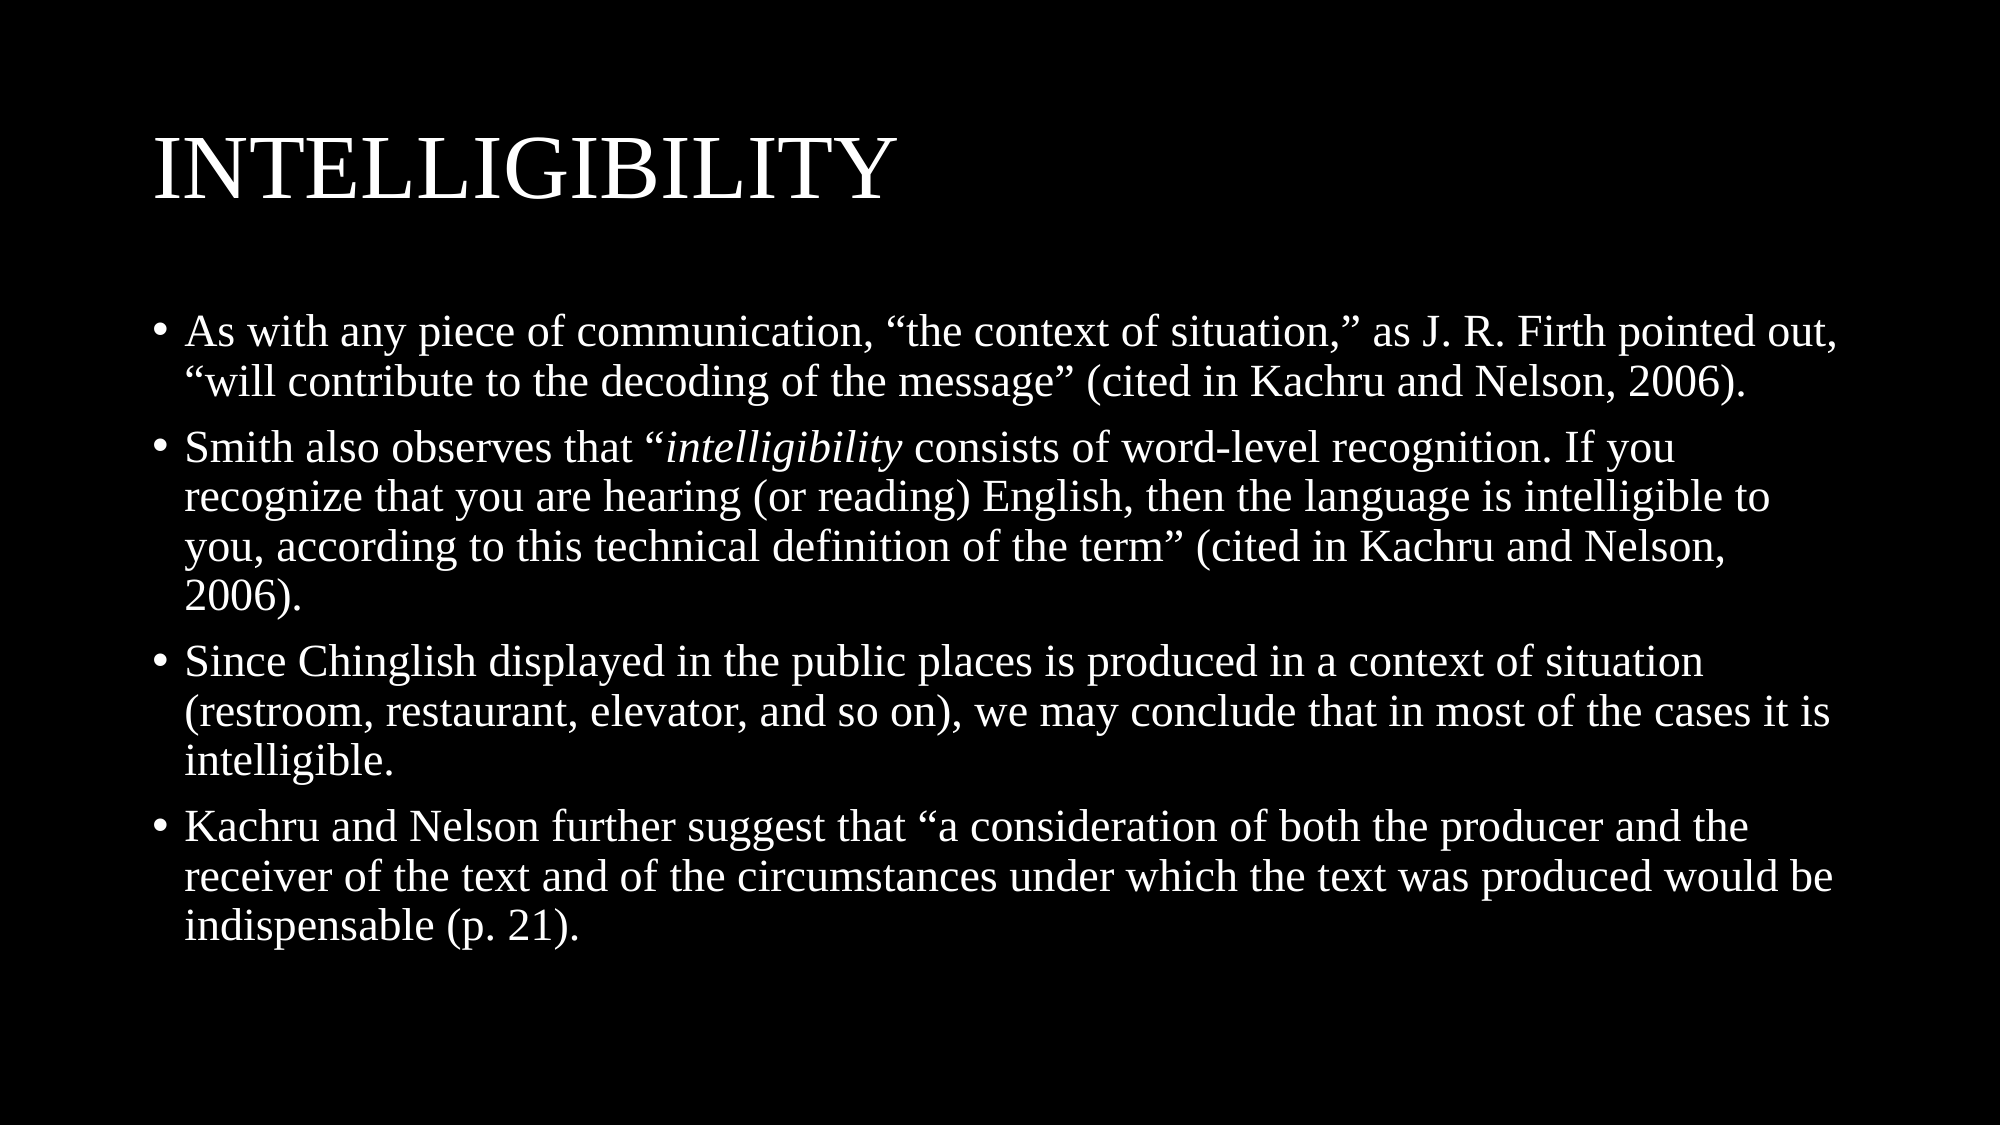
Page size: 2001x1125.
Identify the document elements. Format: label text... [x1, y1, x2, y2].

list As with any piece of communication, “the context of situation,” as J. R. Firth pointed out, “will contribute to the decoding of the message” (cited in Kachru and Nelson, 2006). Smith also observes that “intelligibility consists of word-level recognition. If you recognize that you are hearing (or reading) English, then the language is intelligible to you, according to this technical definition of the term” (cited in Kachru and Nelson, 2006). Since Chinglish displayed in the public places is produced in a context of situation (restroom, restaurant, elevator, and so on), we may conclude that in most of the cases it is intelligible. Kachru and Nelson further suggest that “a consideration of both the producer and the receiver of the text and of the circumstances under which the text was produced would be indispensable (p. 21). [137, 299, 1863, 1014]
title INTELLIGIBILITY [137, 59, 1863, 278]
